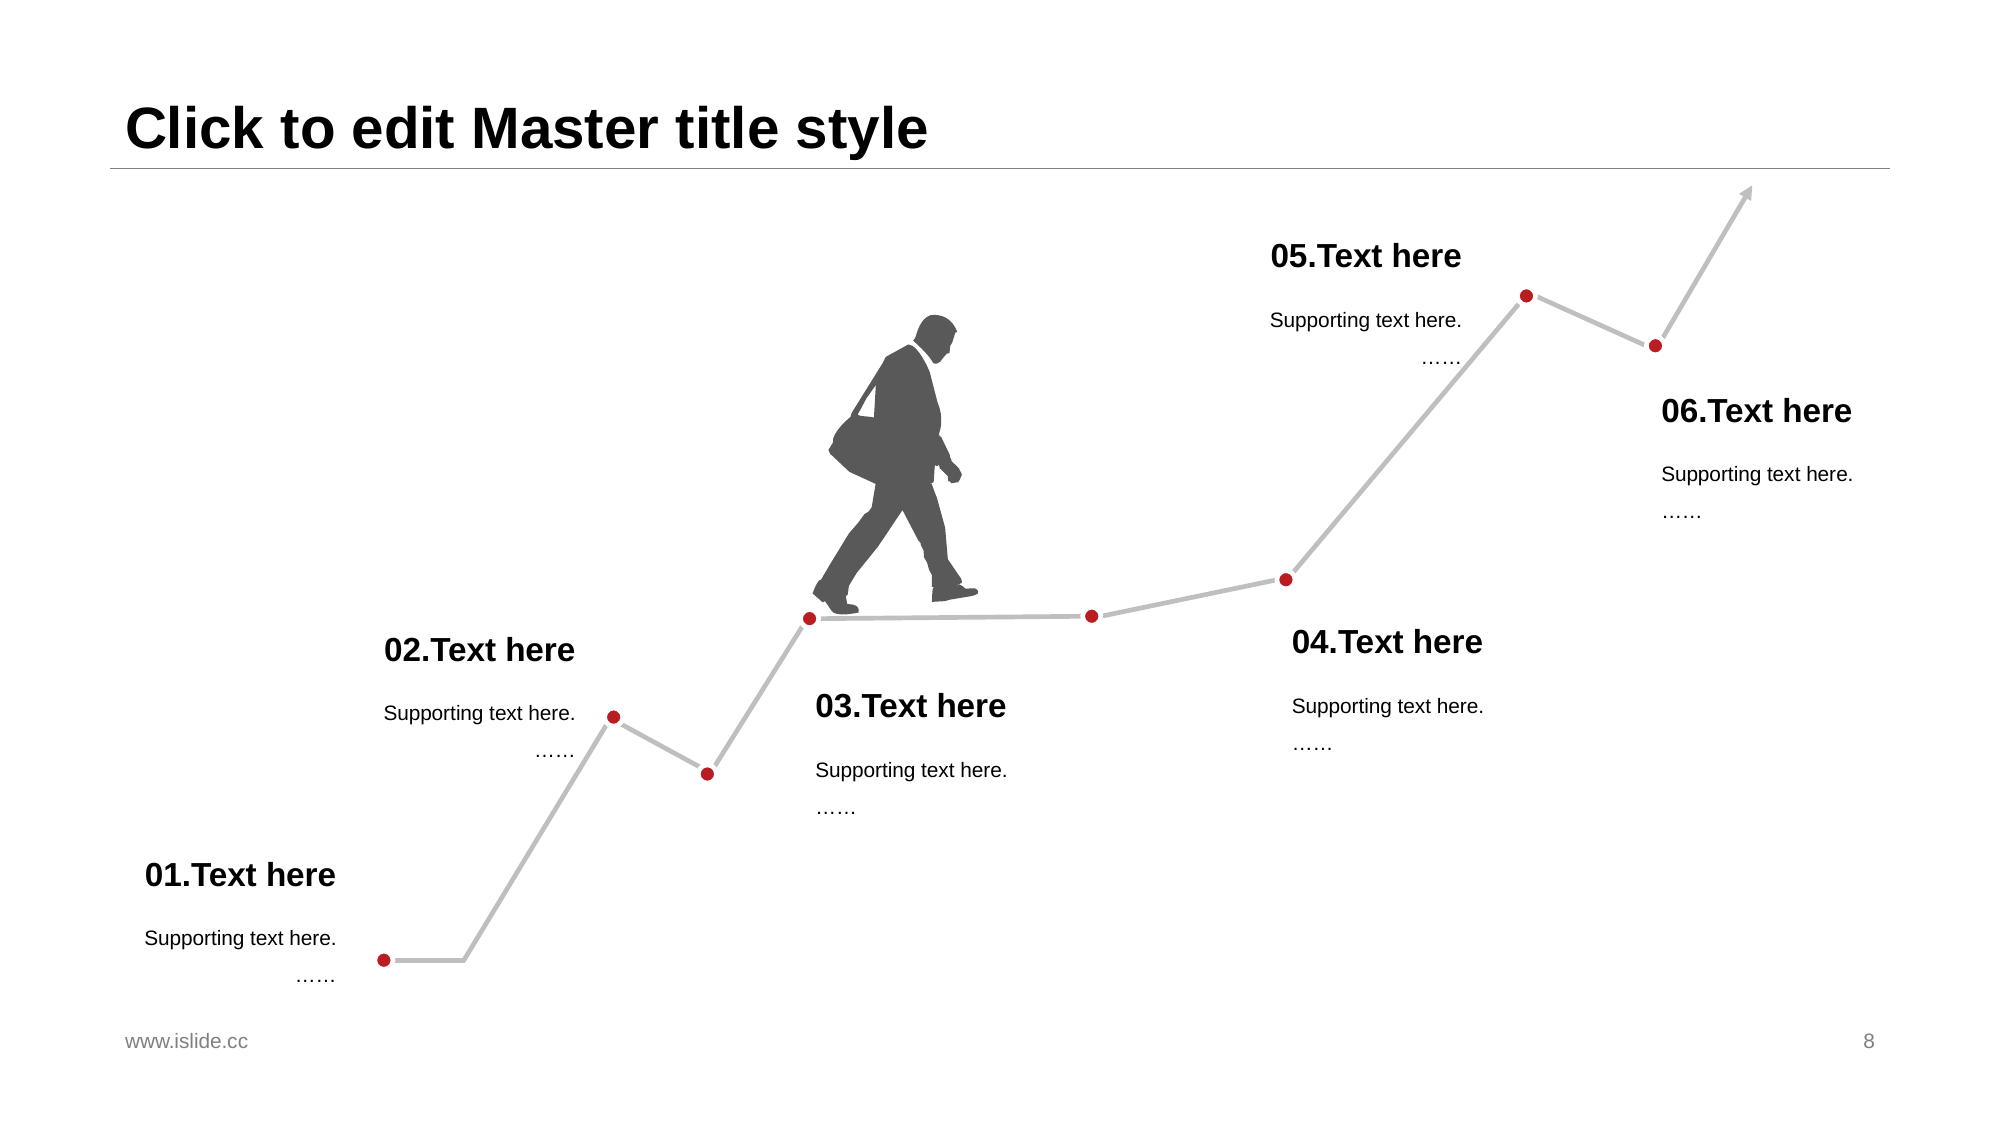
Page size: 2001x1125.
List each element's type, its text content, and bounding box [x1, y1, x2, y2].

footer www.islide.cc [109, 1023, 790, 1058]
title Click to edit Master title style [109, 0, 1890, 169]
slide_number 8 [1412, 1023, 1890, 1058]
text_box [108, 185, 1890, 1007]
